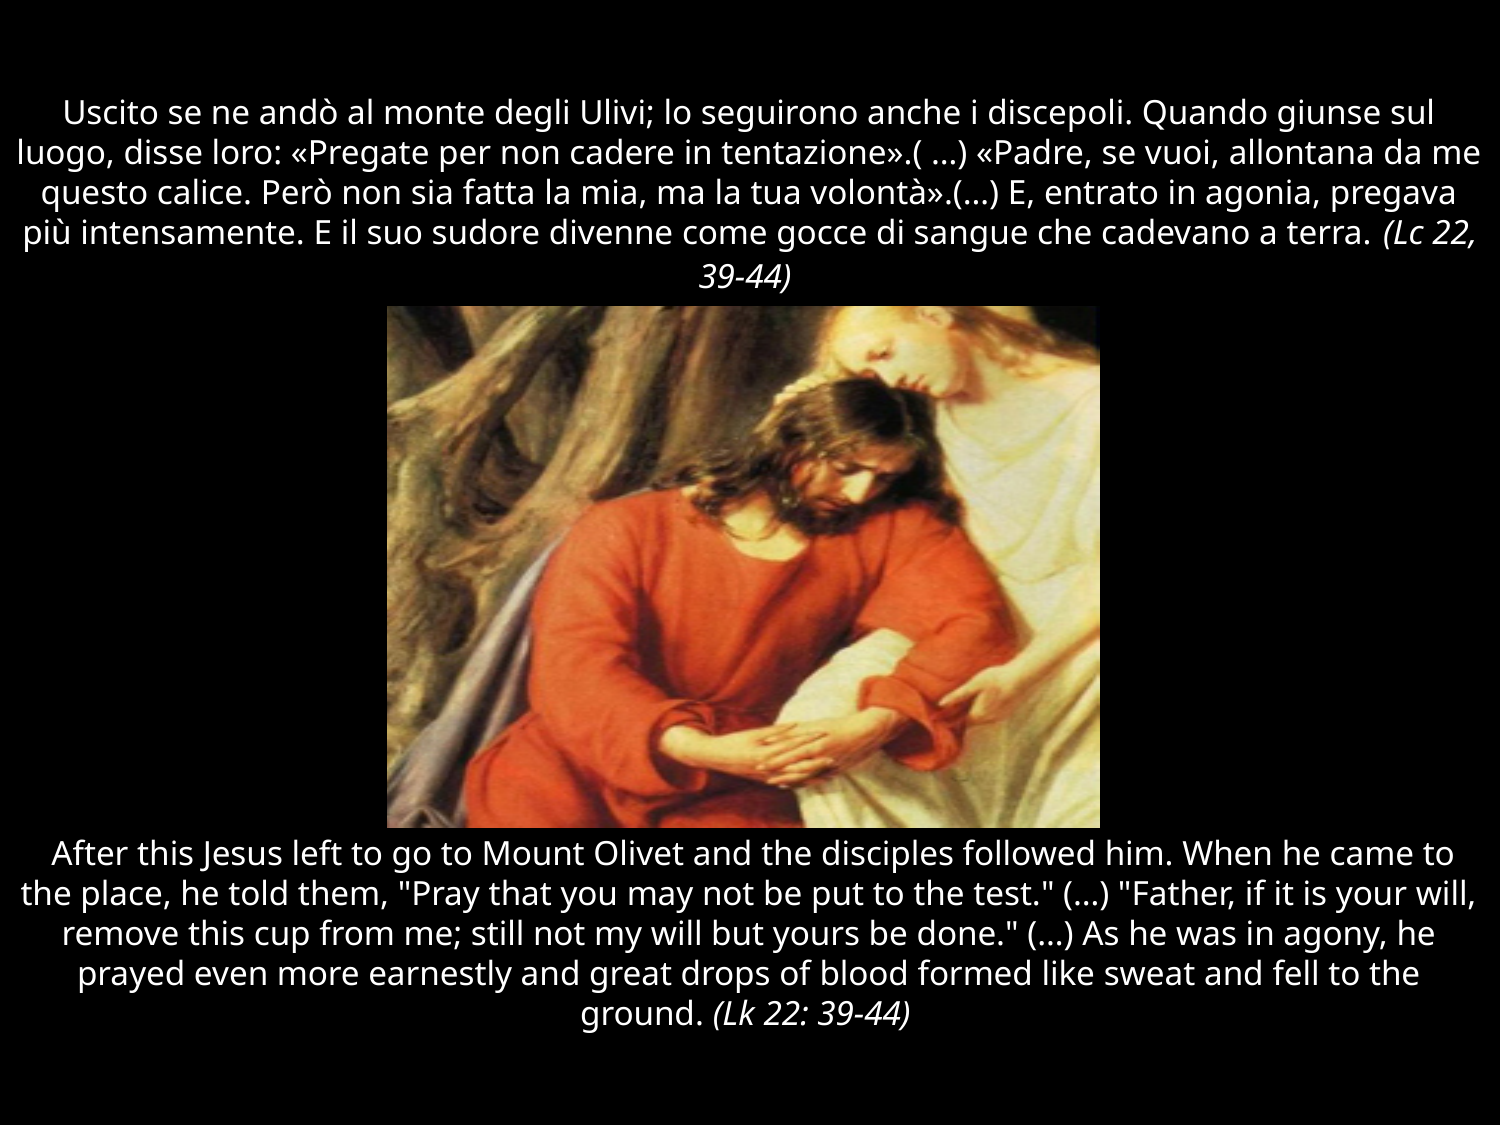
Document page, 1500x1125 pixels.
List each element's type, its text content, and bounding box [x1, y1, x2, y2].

title Uscito se ne andò al monte degli Ulivi; lo seguirono anche i discepoli. Quando giunse sul luogo, disse loro: «Pregate per non cadere in tentazione».( …) «Padre, se vuoi, allontana da me questo calice. Però non sia fatta la mia, ma la tua volontà».(…) E, entrato in agonia, pregava più intensamente. E il suo sudore divenne come gocce di sangue che cadevano a terra. (Lc 22, 39-44) [0, 99, 1500, 288]
picture [387, 306, 1100, 828]
text_box After this Jesus left to go to Mount Olivet and the disciples followed him. When he came to the place, he told them, "Pray that you may not be put to the test." (…) "Father, if it is your will, remove this cup from me; still not my will but yours be done." (…) As he was in agony, he prayed even more earnestly and great drops of blood formed like sweat and fell to the ground. (Lk 22: 39-44) [0, 824, 1500, 1040]
